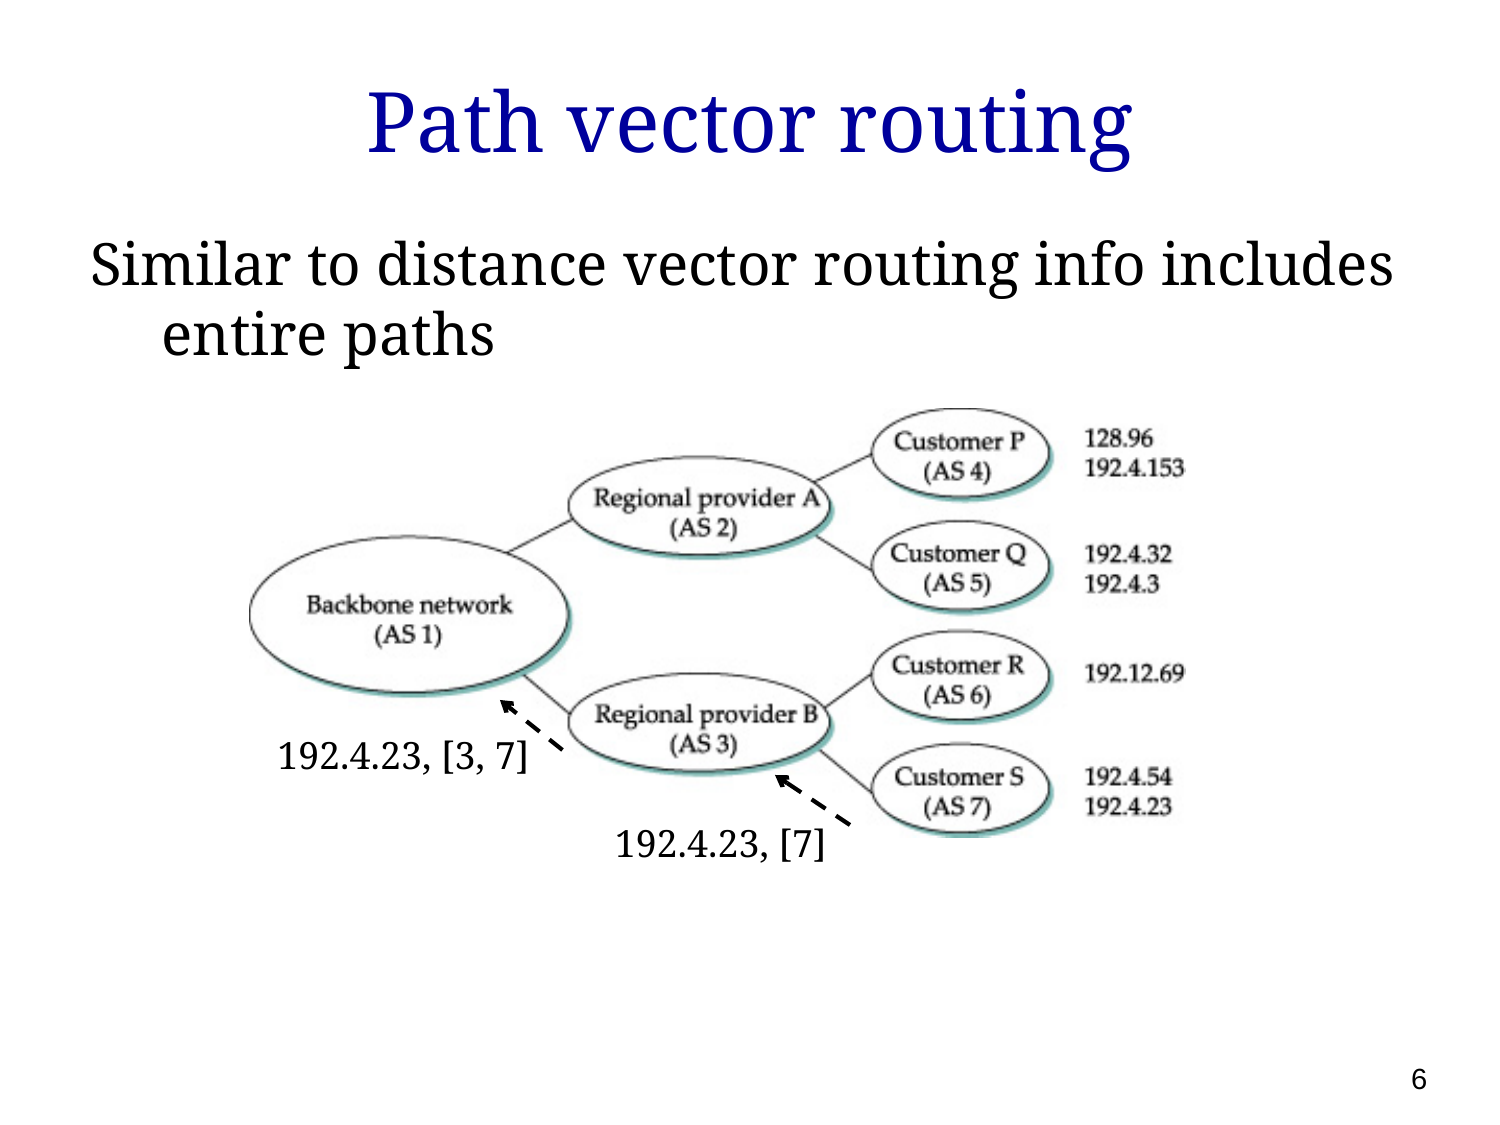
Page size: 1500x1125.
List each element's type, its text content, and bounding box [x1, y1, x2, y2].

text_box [774, 774, 851, 826]
picture [249, 408, 1186, 838]
title Path vector routing [74, 47, 1426, 191]
text_box 192.4.23, [7] [600, 846, 850, 873]
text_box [499, 699, 563, 751]
slide_number 6 [1092, 1024, 1443, 1103]
list Similar to distance vector routing info includes entire paths [74, 219, 1426, 963]
